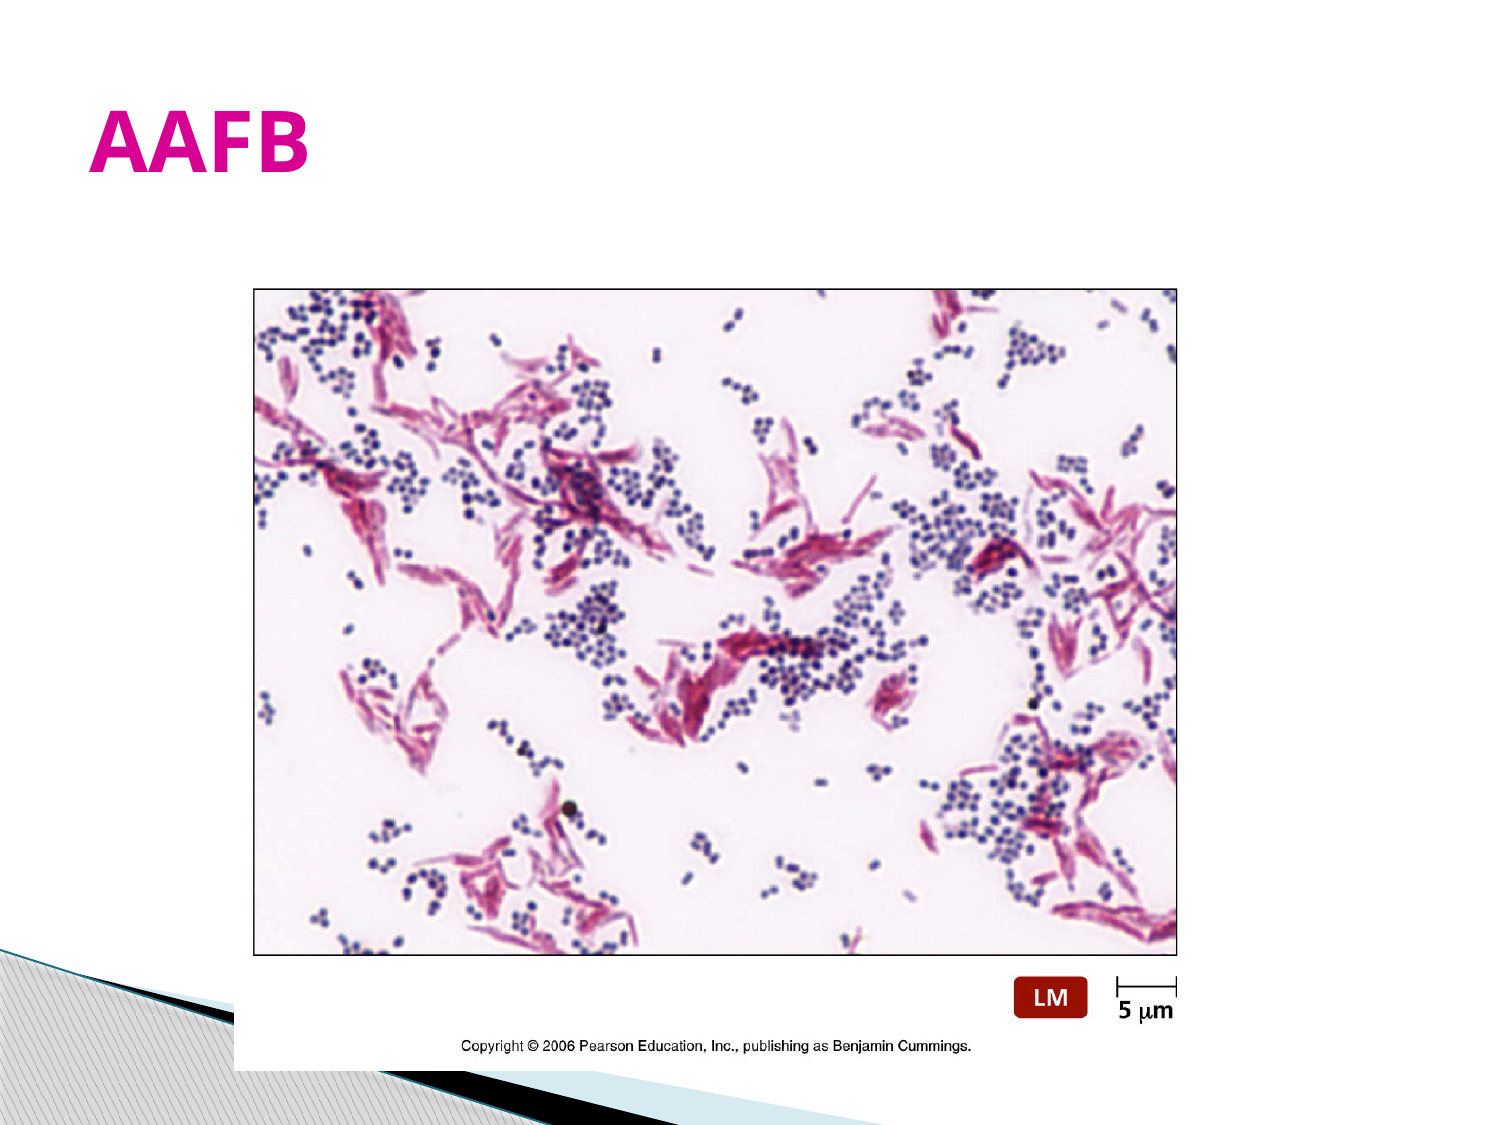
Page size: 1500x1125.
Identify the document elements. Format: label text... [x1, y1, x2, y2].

title AAFB [75, 45, 1425, 233]
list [234, 269, 1196, 1071]
